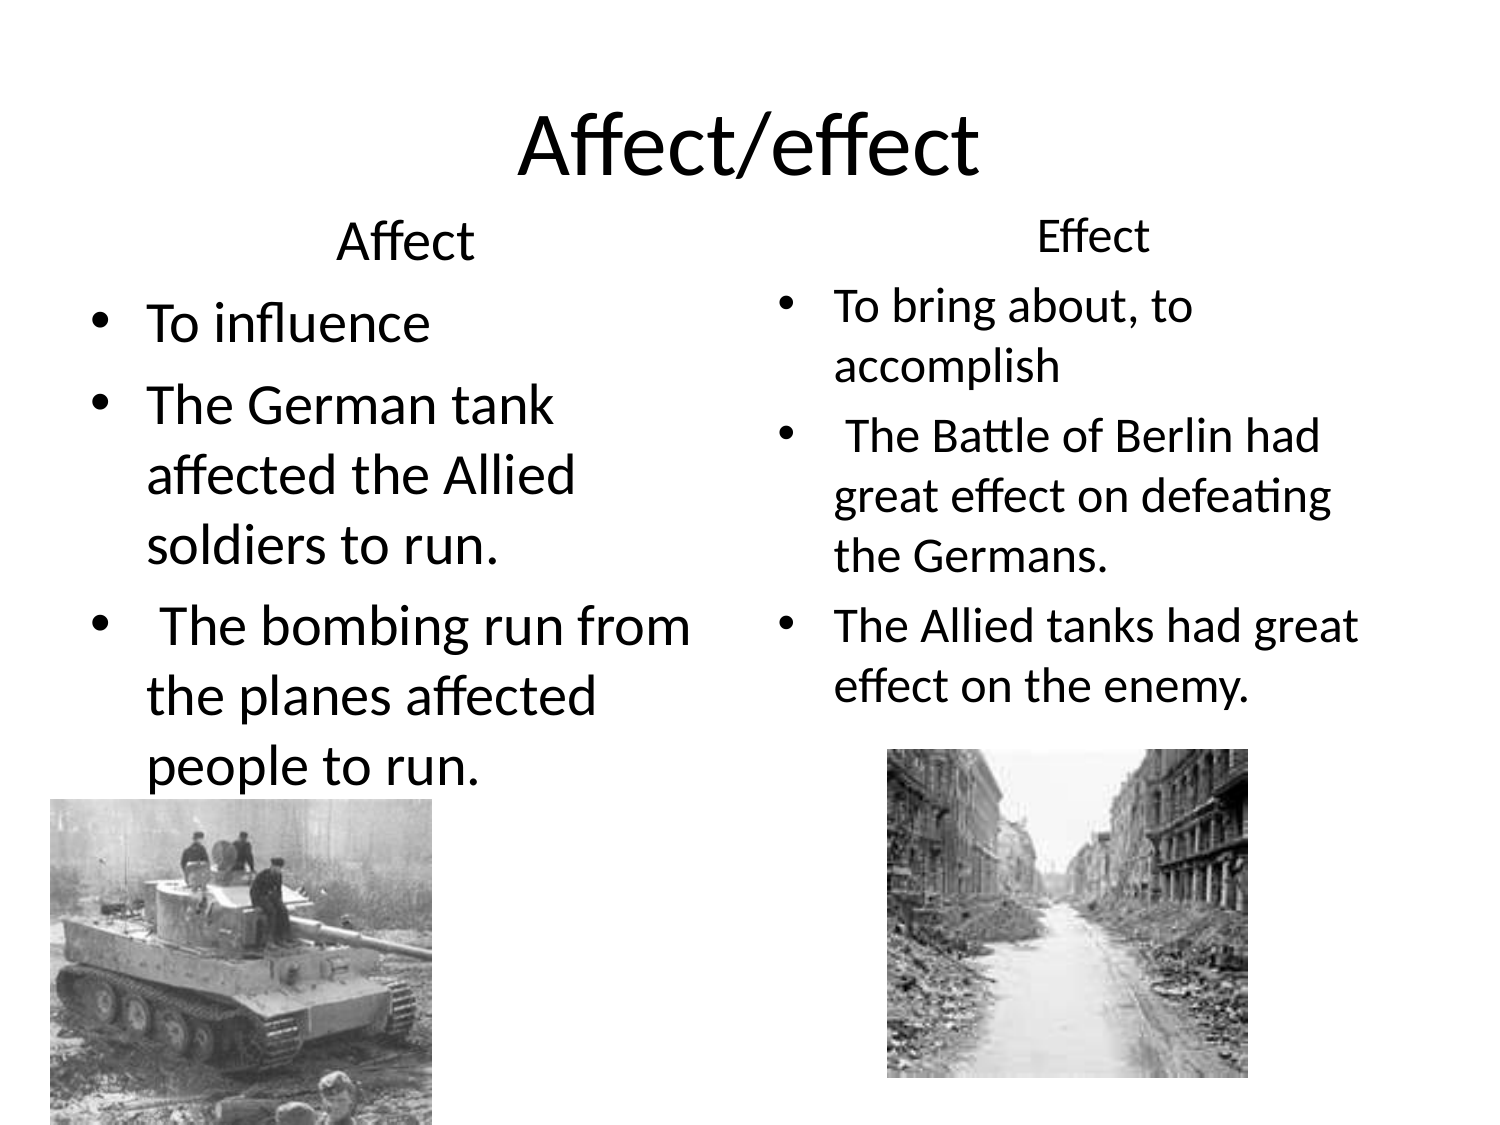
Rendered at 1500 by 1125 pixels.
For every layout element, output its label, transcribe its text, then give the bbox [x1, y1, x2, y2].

picture [887, 749, 1248, 1079]
list Effect To bring about, to accomplish The Battle of Berlin had great effect on defeating the Germans. The Allied tanks had great effect on the enemy. [762, 194, 1426, 938]
picture [49, 799, 432, 1125]
title Affect/effect [74, 44, 1426, 233]
list Affect To influence The German tank affected the Allied soldiers to run. The bombing run from the planes affected people to run. [74, 194, 738, 938]
